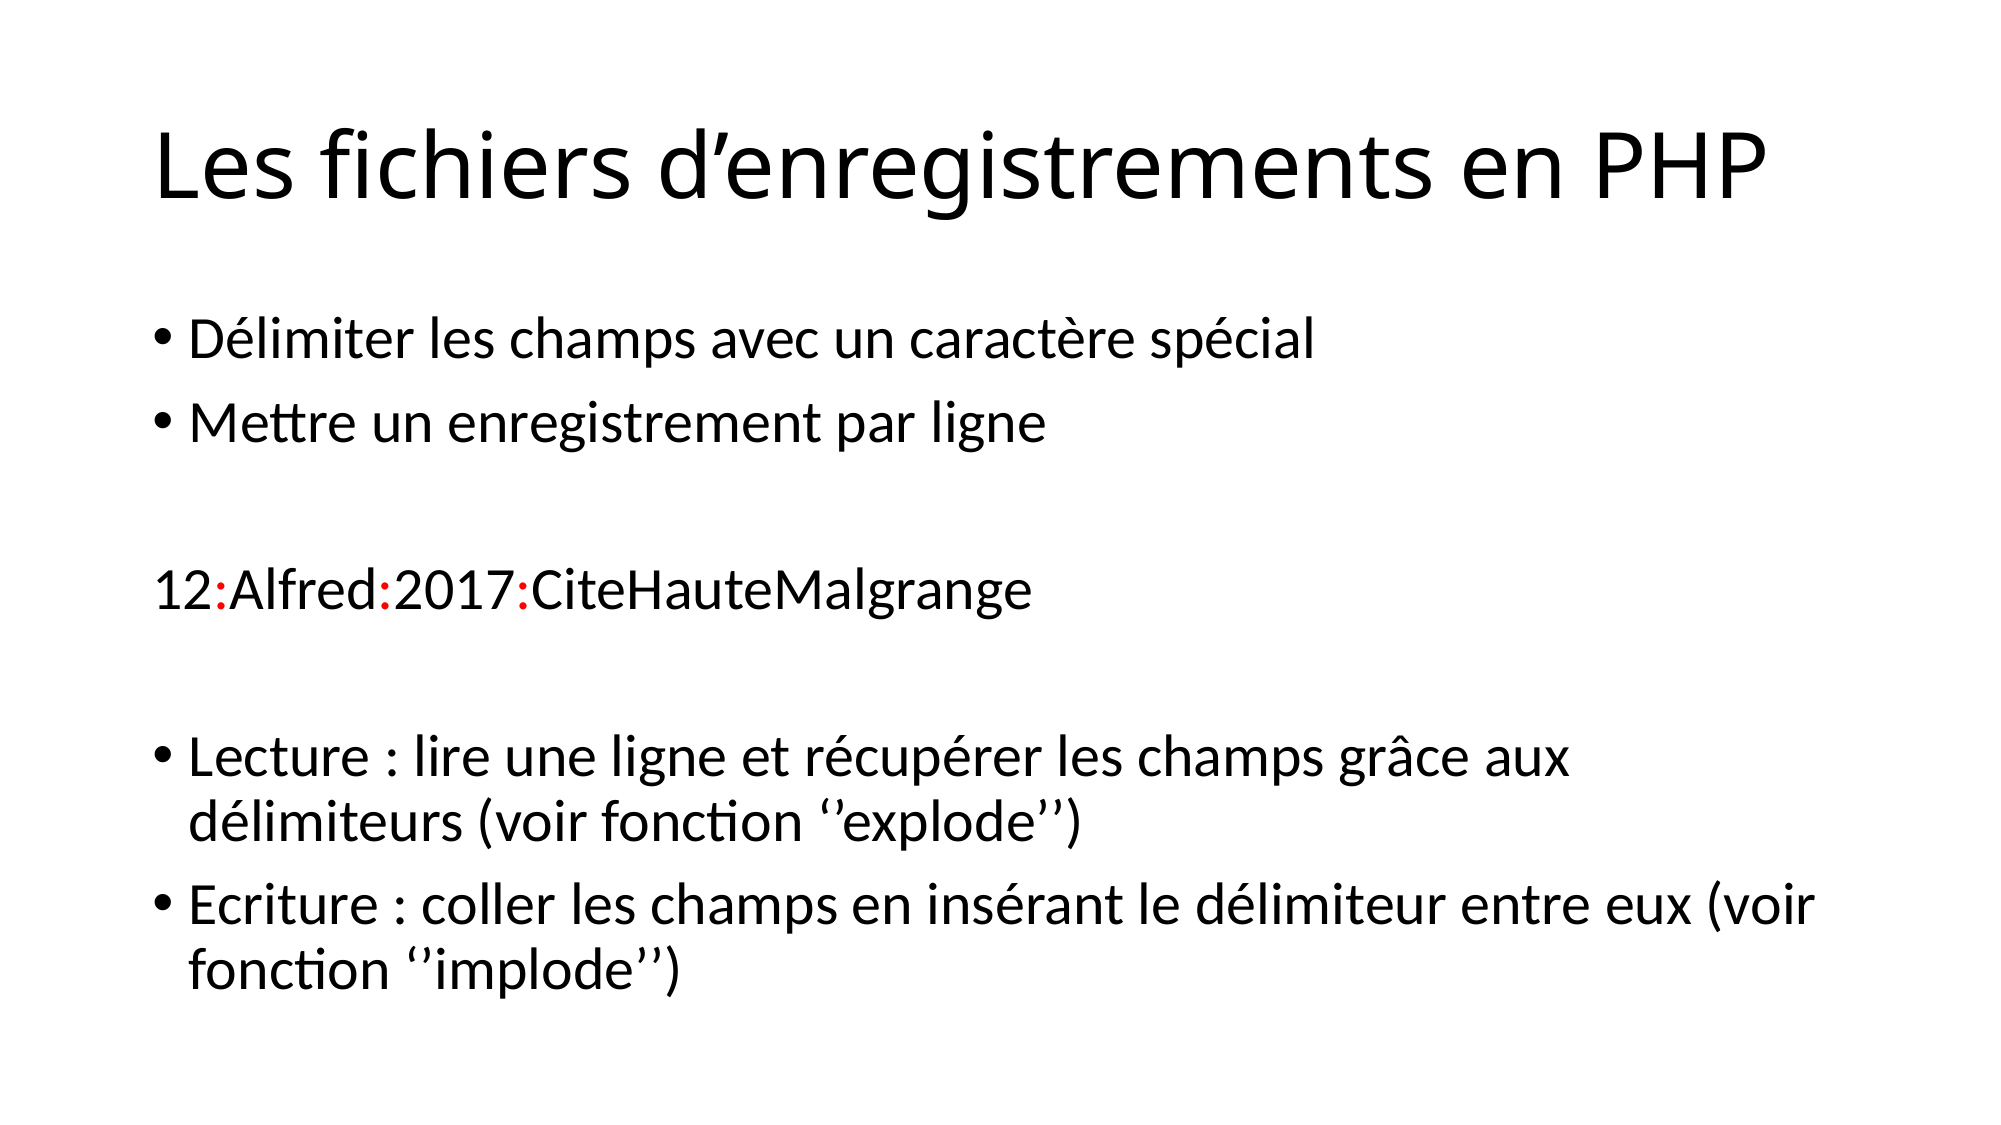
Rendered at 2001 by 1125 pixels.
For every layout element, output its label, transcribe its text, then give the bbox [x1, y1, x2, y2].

title Les fichiers d’enregistrements en PHP [137, 59, 1863, 278]
list Délimiter les champs avec un caractère spécial Mettre un enregistrement par ligne 12:Alfred:2017:CiteHauteMalgrange Lecture : lire une ligne et récupérer les champs grâce aux délimiteurs (voir fonction ‘’explode’’) Ecriture : coller les champs en insérant le délimiteur entre eux (voir fonction ‘’implode’’) [137, 299, 1863, 1014]
